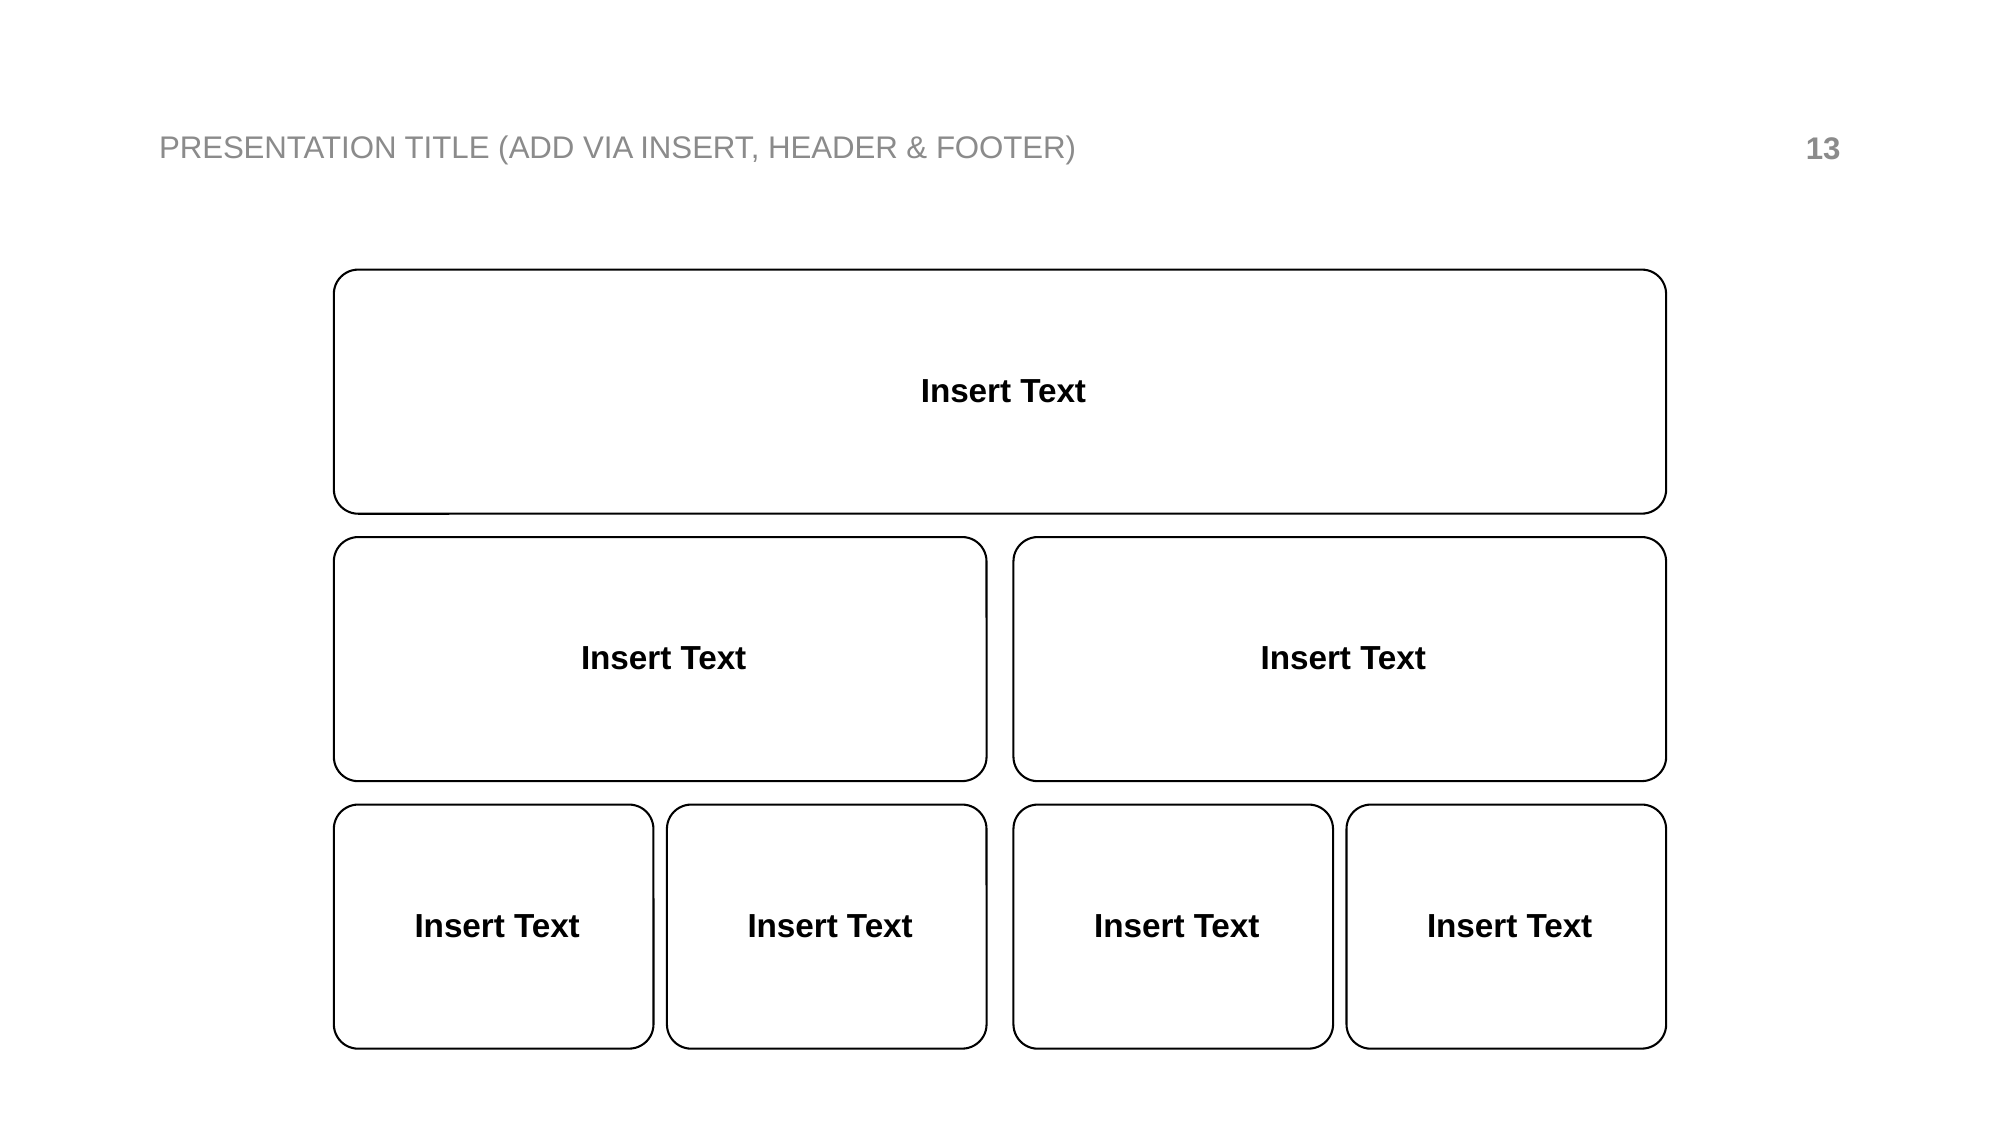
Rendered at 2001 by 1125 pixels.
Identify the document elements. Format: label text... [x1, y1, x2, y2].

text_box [333, 269, 1667, 1050]
slide_number 13 [1611, 128, 1841, 167]
footer PRESENTATION TITLE (ADD VIA INSERT, HEADER & FOOTER) [159, 127, 1337, 165]
